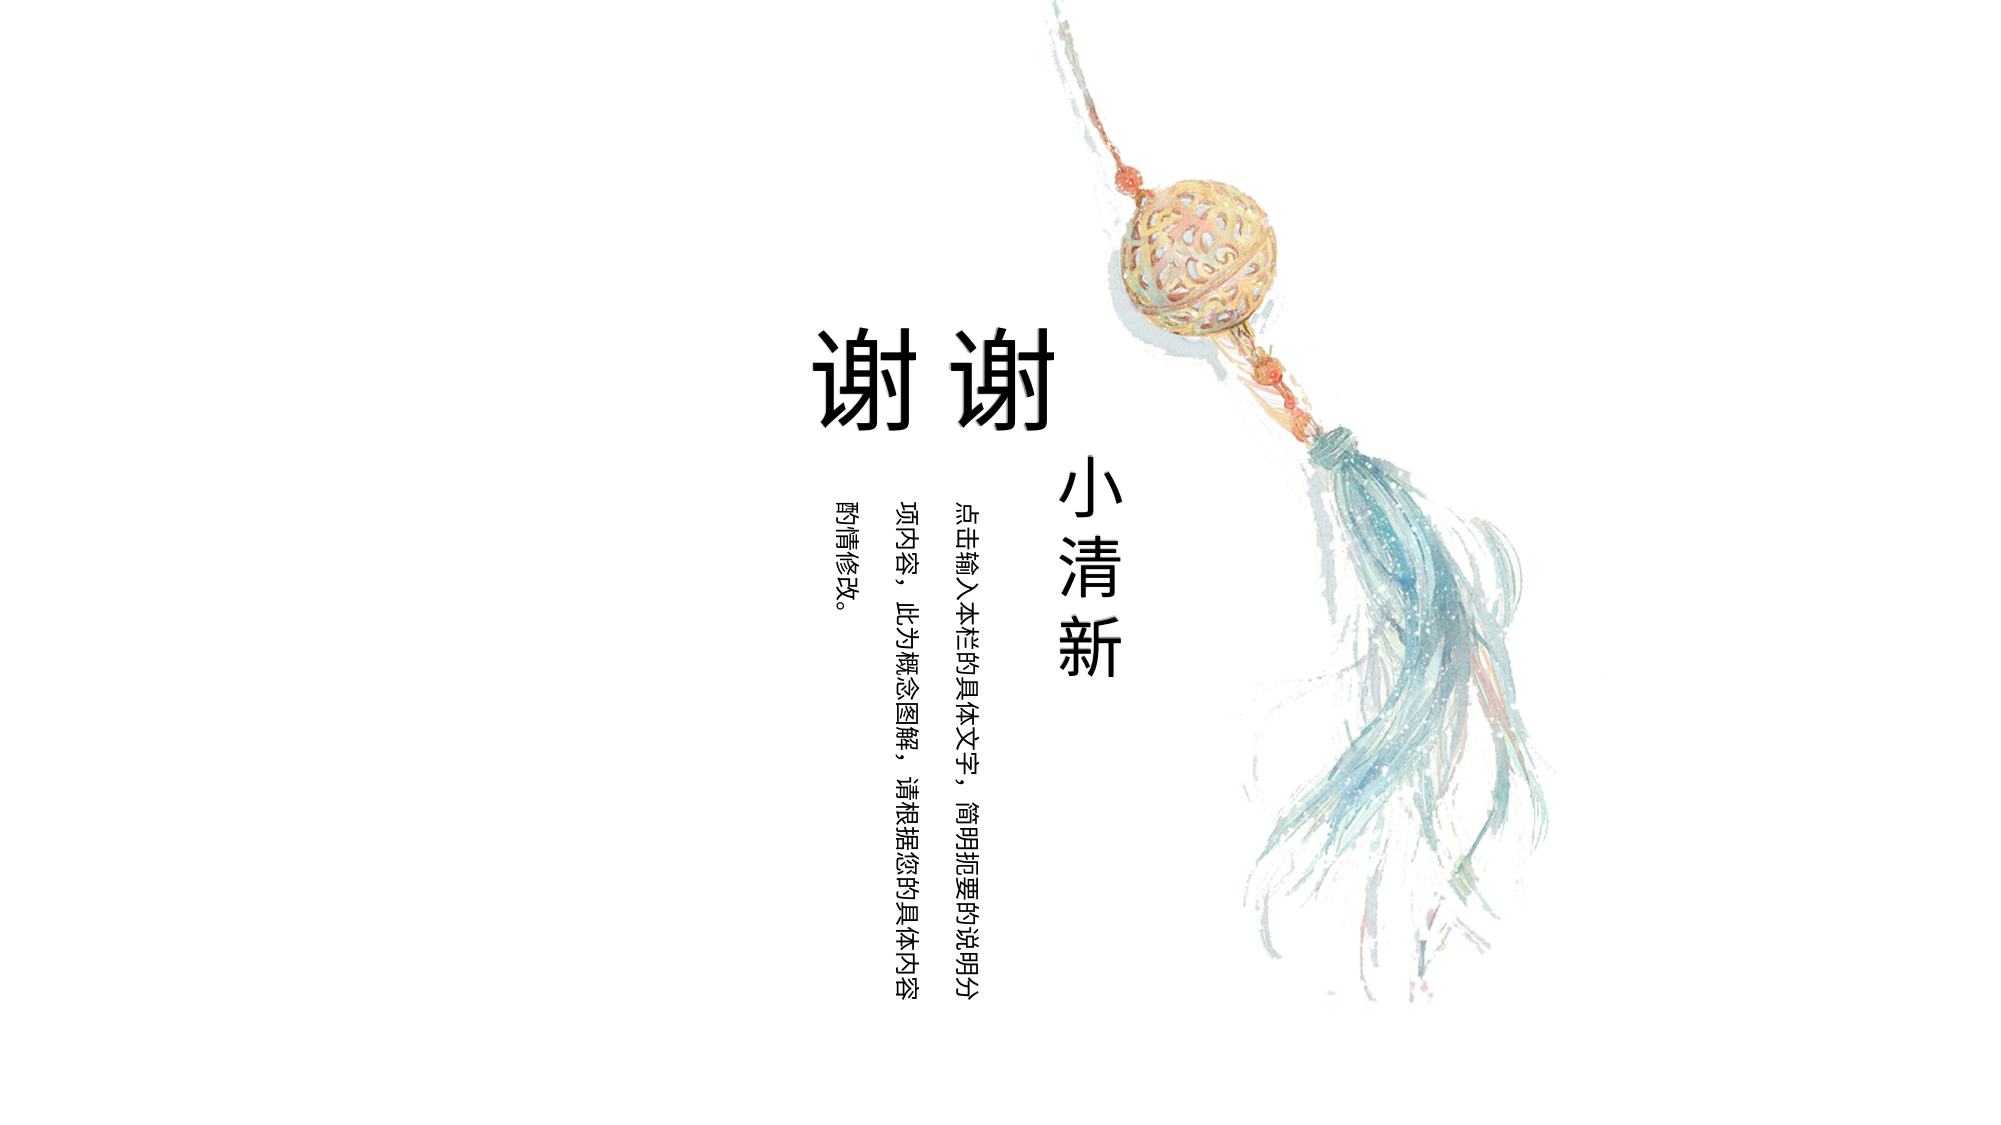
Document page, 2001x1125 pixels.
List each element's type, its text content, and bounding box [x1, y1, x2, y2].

picture [999, 0, 1663, 1003]
text_box 谢 谢 [770, 303, 999, 453]
text_box 点击输入本栏的具体文字，简明扼要的说明分项内容，此为概念图解，请根据您的具体内容酌情修改。 [816, 487, 1021, 1035]
